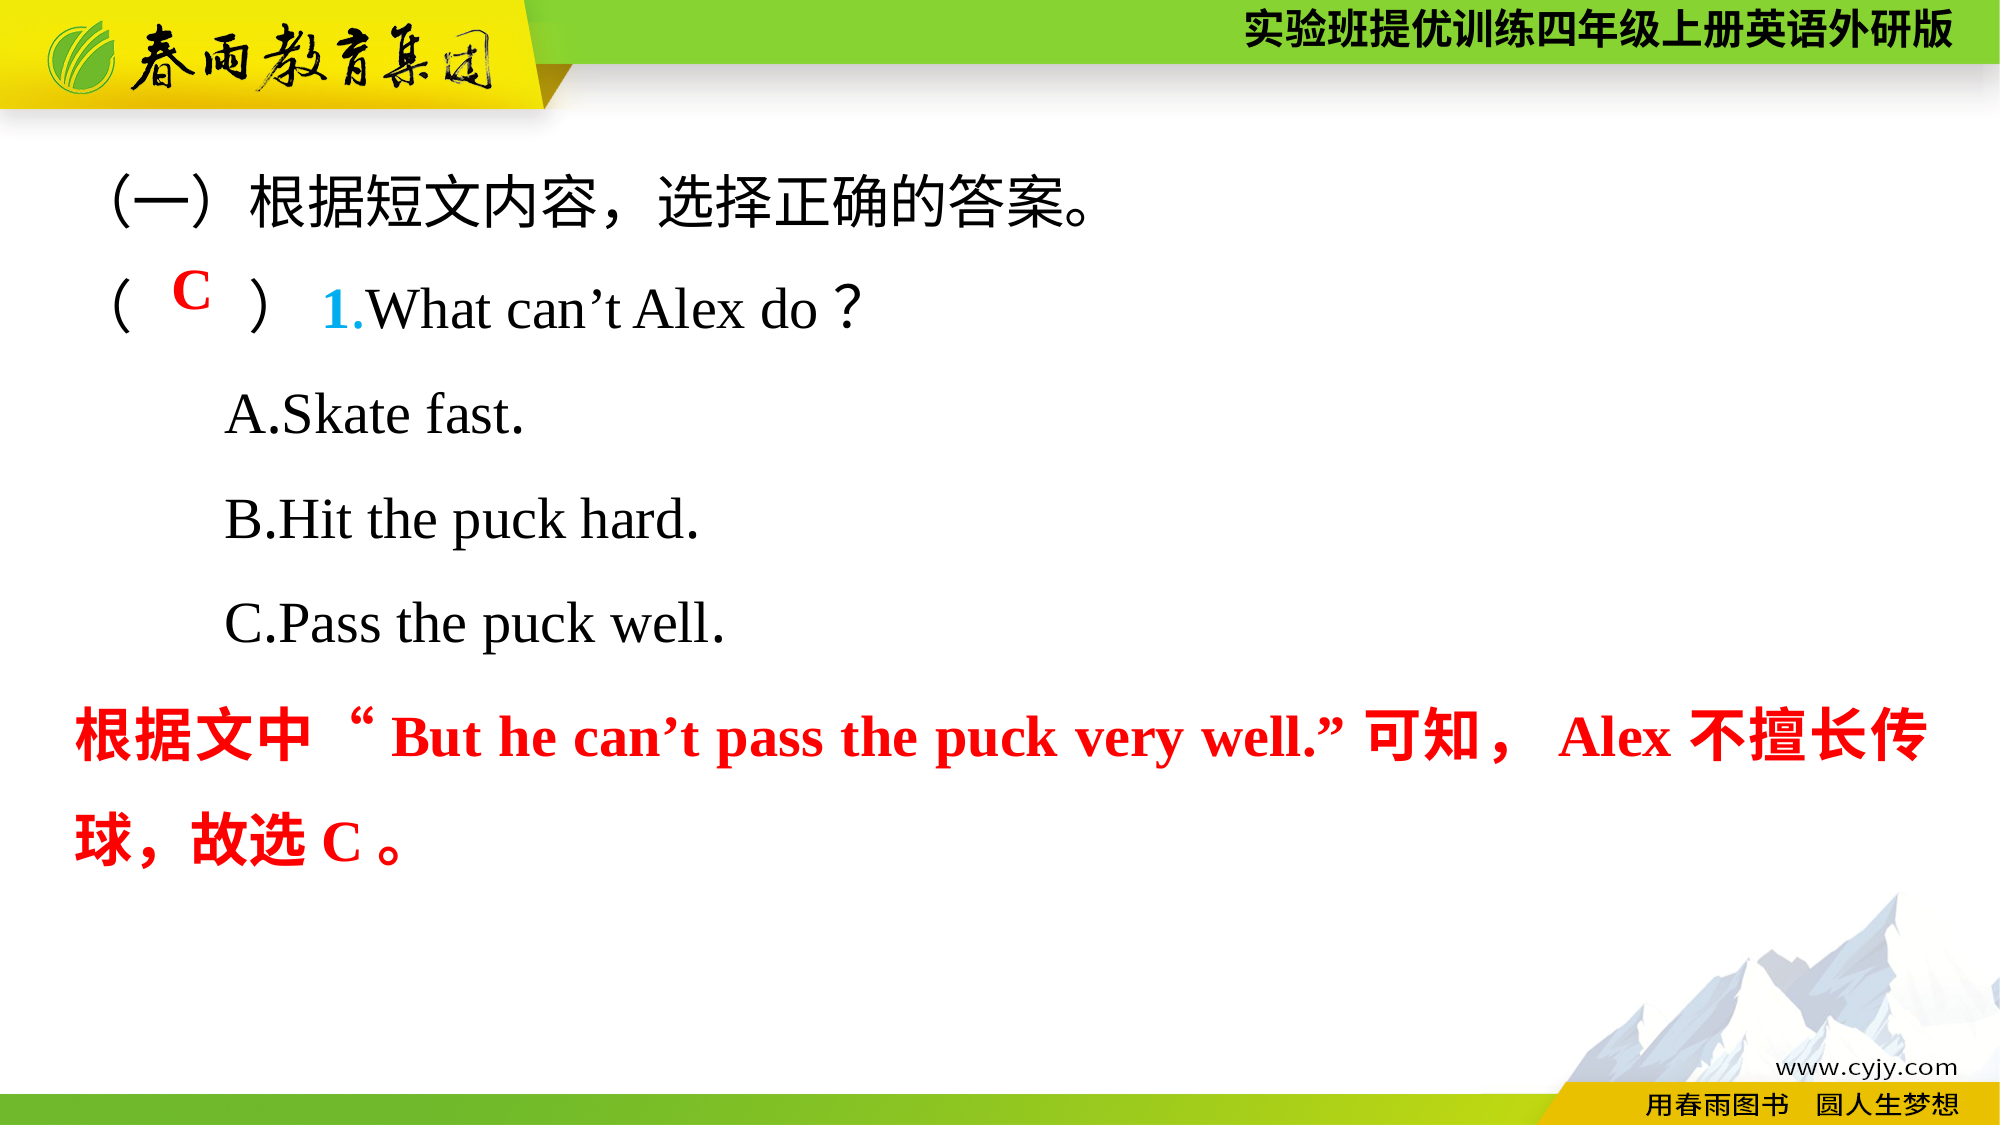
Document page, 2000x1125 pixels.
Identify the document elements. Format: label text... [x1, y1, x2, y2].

list （一）根据短文内容，选择正确的答案。 （ ）1.What can’t Alex do？ A.Skate fast. B.Hit the puck hard. C.Pass the puck well. [59, 122, 1944, 655]
text_box C [157, 243, 229, 329]
text_box 根据文中“But he can’t pass the puck very well.”可知，Alex不擅长传球，故选C。 [59, 655, 1944, 881]
picture [0, 0, 2000, 1125]
